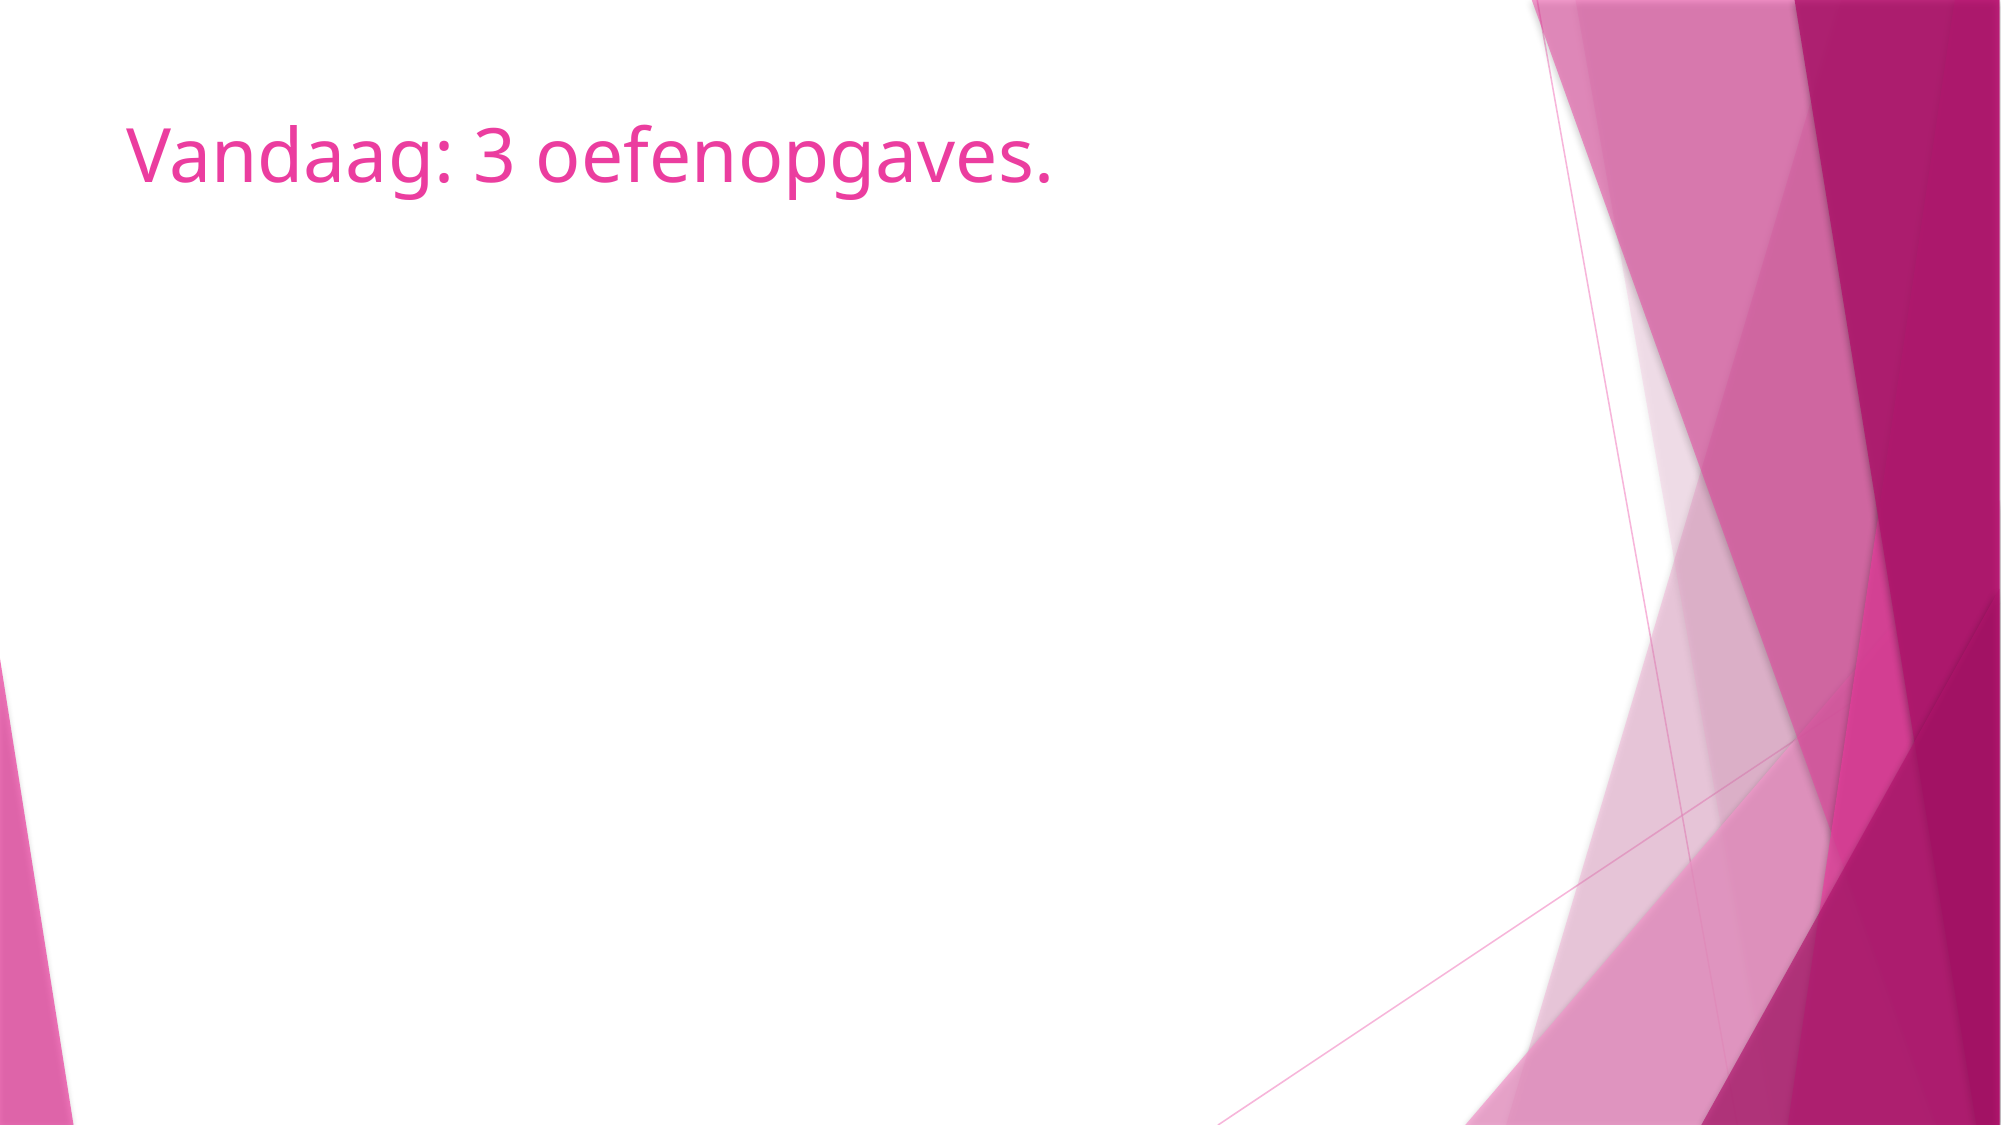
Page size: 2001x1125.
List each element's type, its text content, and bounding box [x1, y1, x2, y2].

title Vandaag: 3 oefenopgaves. [111, 99, 1522, 317]
